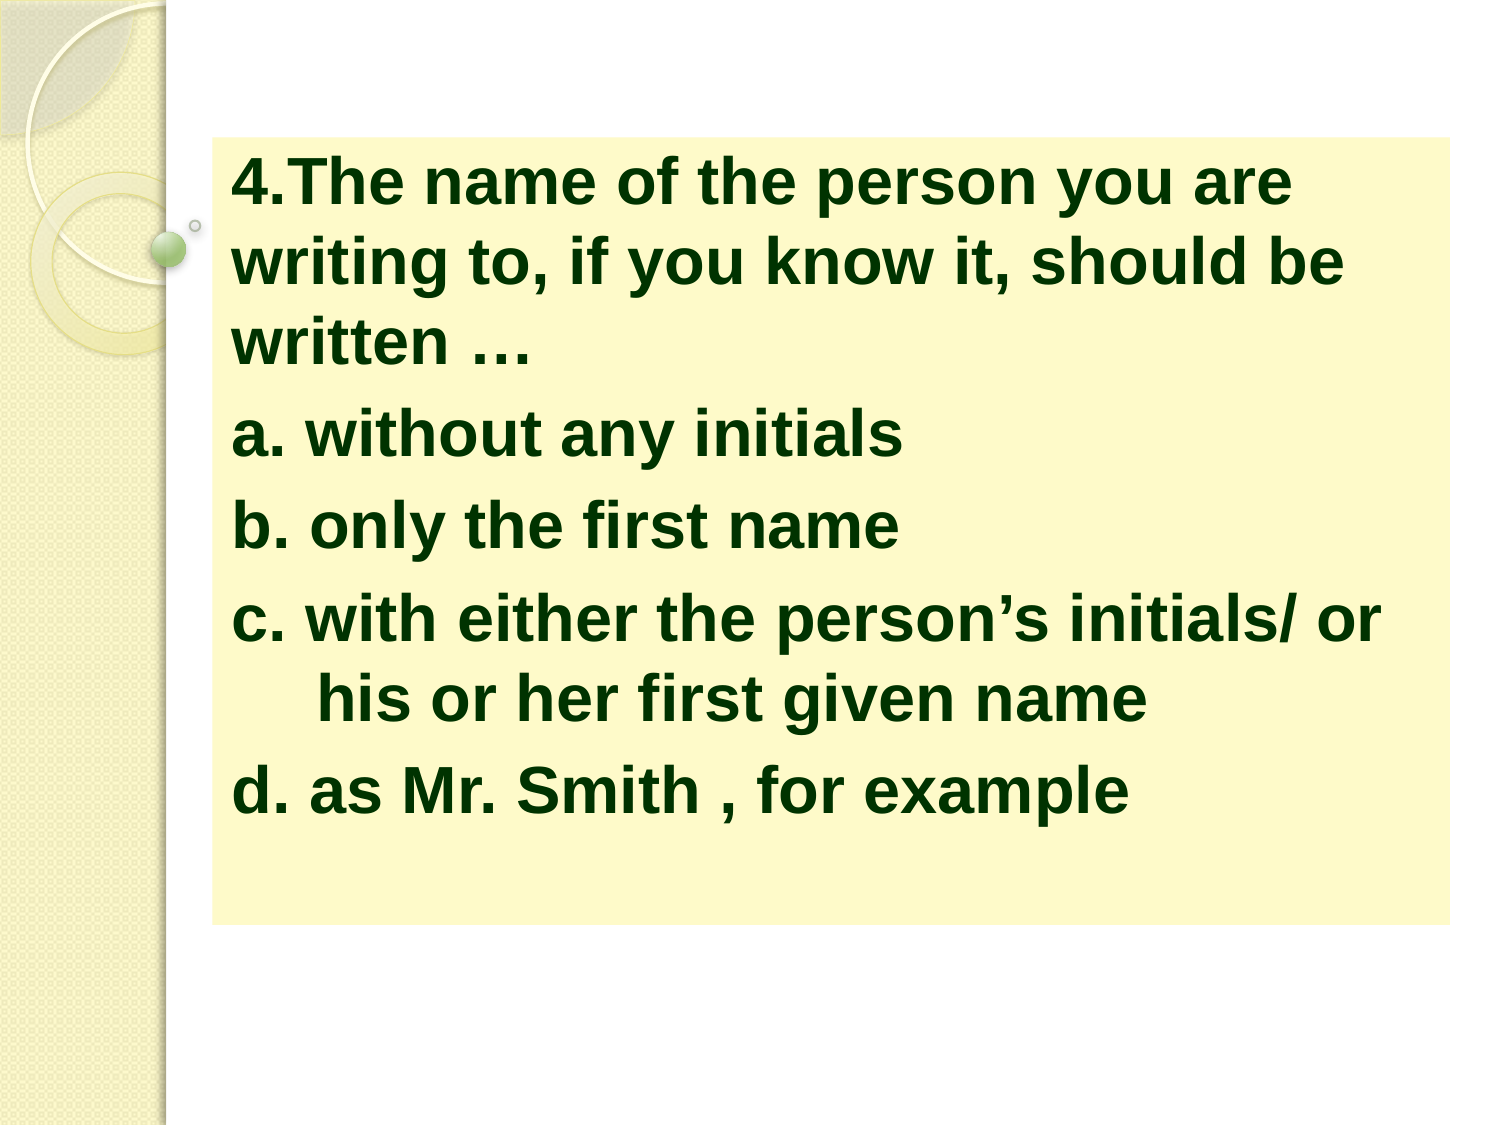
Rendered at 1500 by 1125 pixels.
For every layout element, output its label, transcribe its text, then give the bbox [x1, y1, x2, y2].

subtitle 4.The name of the person you are writing to, if you know it, should be written … a. without any initials b. only the first name c. with either the person’s initials/ or his or her first given name d. as Mr. Smith , for example [212, 137, 1450, 925]
